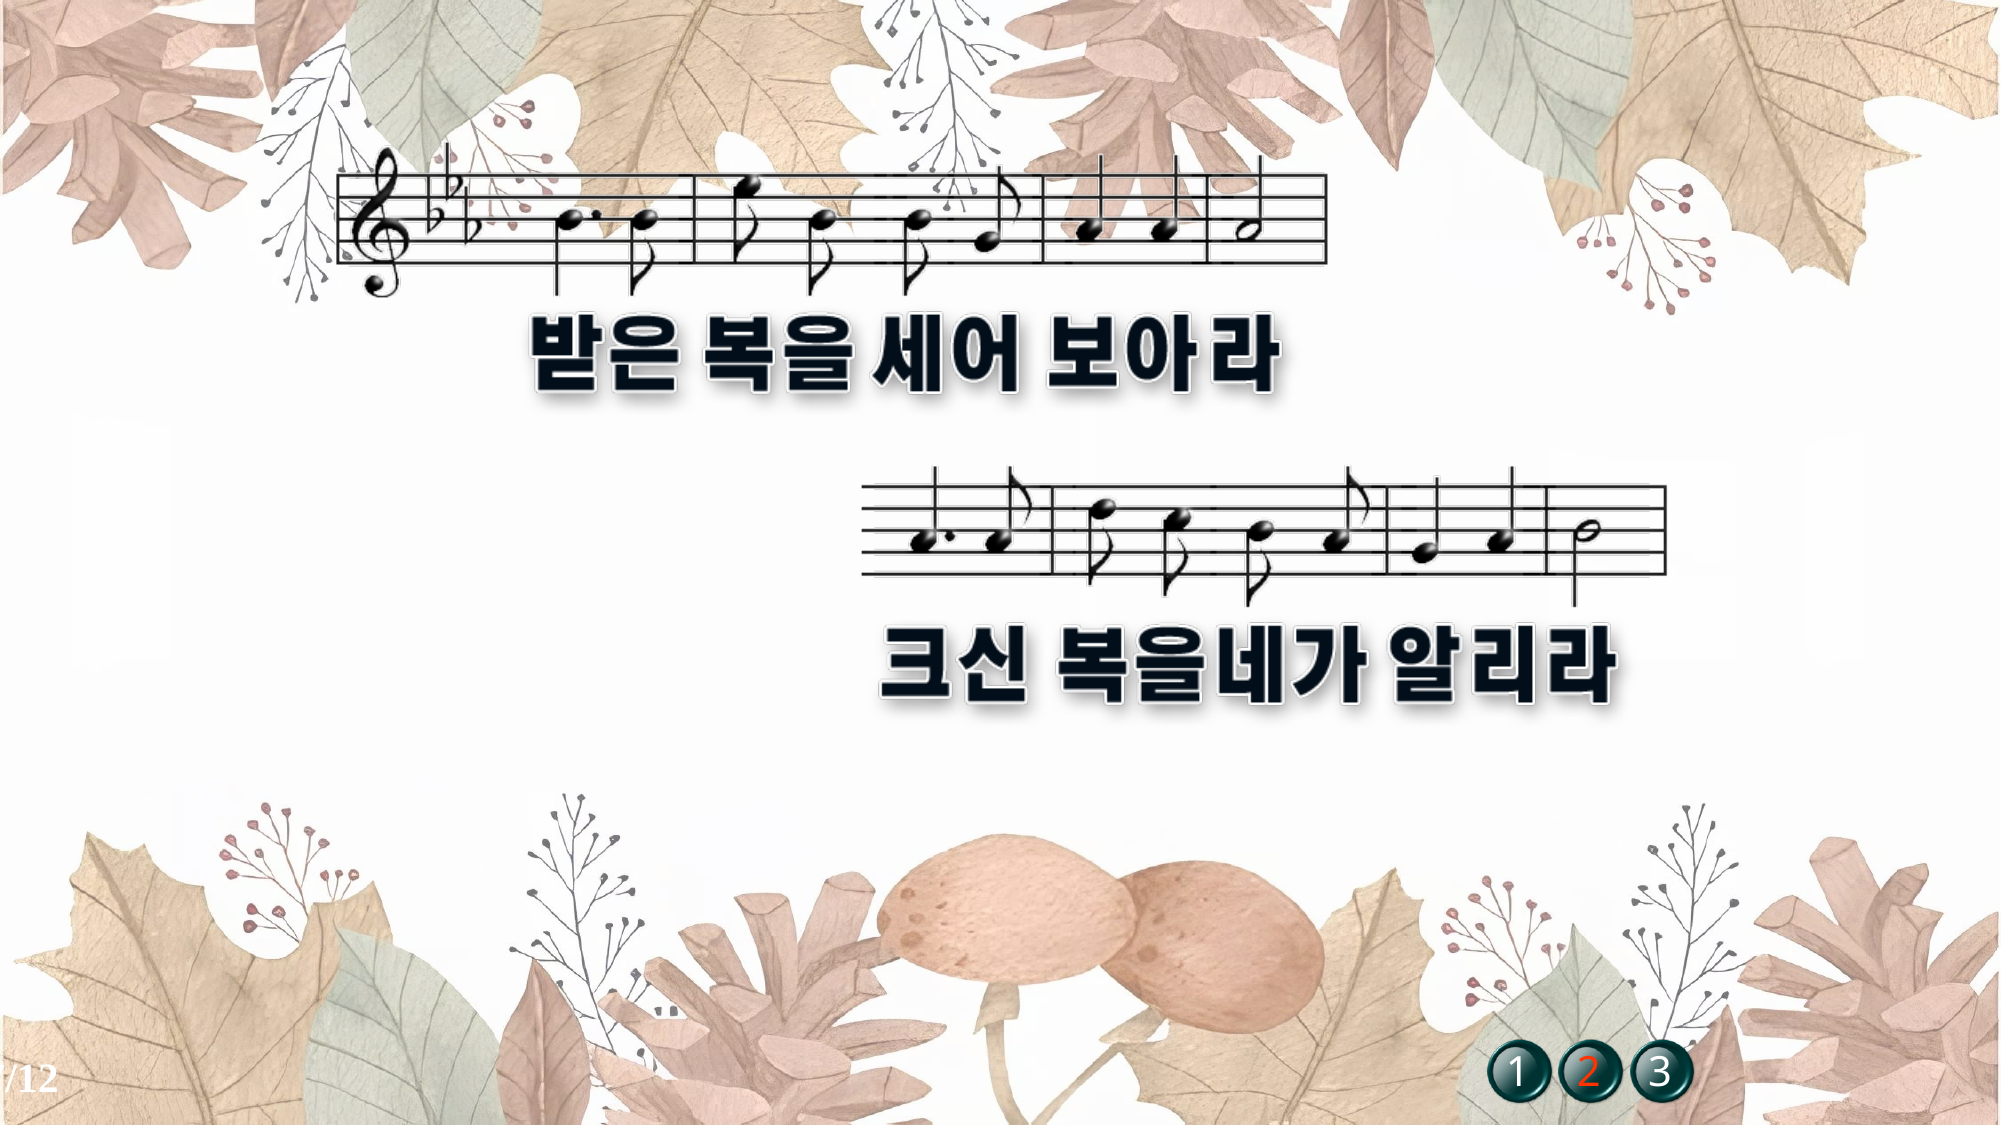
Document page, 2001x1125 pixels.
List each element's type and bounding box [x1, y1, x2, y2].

text_box [1555, 1035, 1626, 1106]
text_box [1627, 1035, 1697, 1106]
picture [0, 0, 2001, 1125]
text_box [1484, 1035, 1555, 1106]
